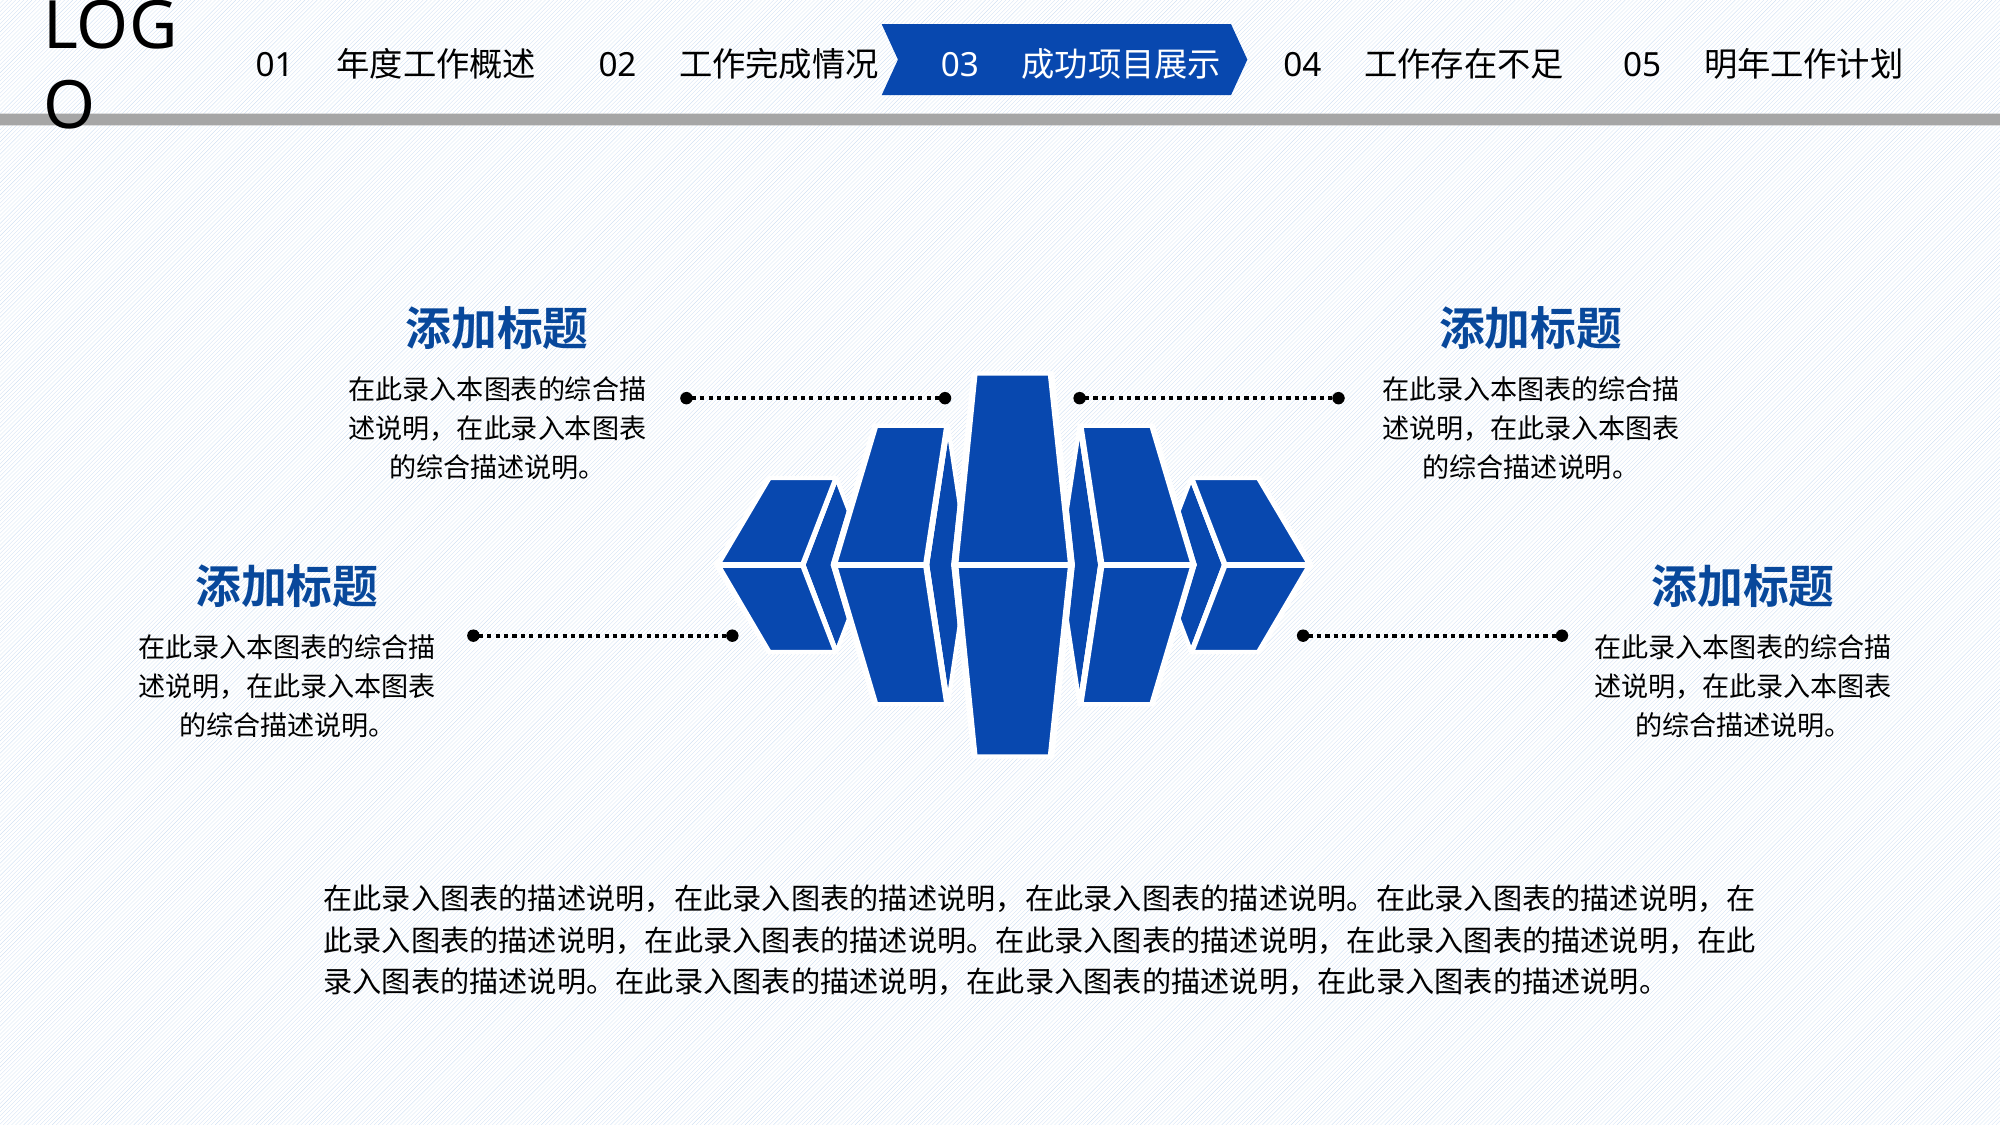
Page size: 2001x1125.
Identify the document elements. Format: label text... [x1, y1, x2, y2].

text_box 03 成功项目展示 [940, 42, 1239, 83]
text_box [0, 113, 43, 126]
text_box LOGO [43, 0, 209, 142]
text_box 添加标题 [1424, 292, 1638, 358]
text_box 04 工作存在不足 [1283, 42, 1582, 83]
text_box 添加标题 [1636, 550, 1850, 616]
text_box [209, 113, 2000, 126]
text_box 02 工作完成情况 [598, 42, 897, 83]
text_box 添加标题 [180, 550, 394, 616]
text_box 在此录入本图表的综合描述说明，在此录入本图表的综合描述说明。 [1569, 616, 1918, 749]
text_box 添加标题 [390, 292, 604, 358]
text_box [881, 24, 1248, 96]
text_box 05 明年工作计划 [1623, 42, 1922, 83]
text_box 在此录入本图表的综合描述说明，在此录入本图表的综合描述说明。 [1357, 358, 1705, 491]
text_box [716, 373, 1312, 757]
text_box 在此录入图表的描述说明，在此录入图表的描述说明，在此录入图表的描述说明。在此录入图表的描述说明，在此录入图表的描述说明，在此录入图表的描述说明。在此录入图表的描述说明，在此录入图表的描述说明，在此录入图表的描述说明。在此录入图表的描述说明，在此录入图表的描述说明，在此录入图表的描述说明。 [308, 865, 1794, 1048]
text_box 01 年度工作概述 [255, 42, 554, 83]
text_box 在此录入本图表的综合描述说明，在此录入本图表的综合描述说明。 [323, 358, 672, 491]
text_box 在此录入本图表的综合描述说明，在此录入本图表的综合描述说明。 [113, 616, 461, 749]
